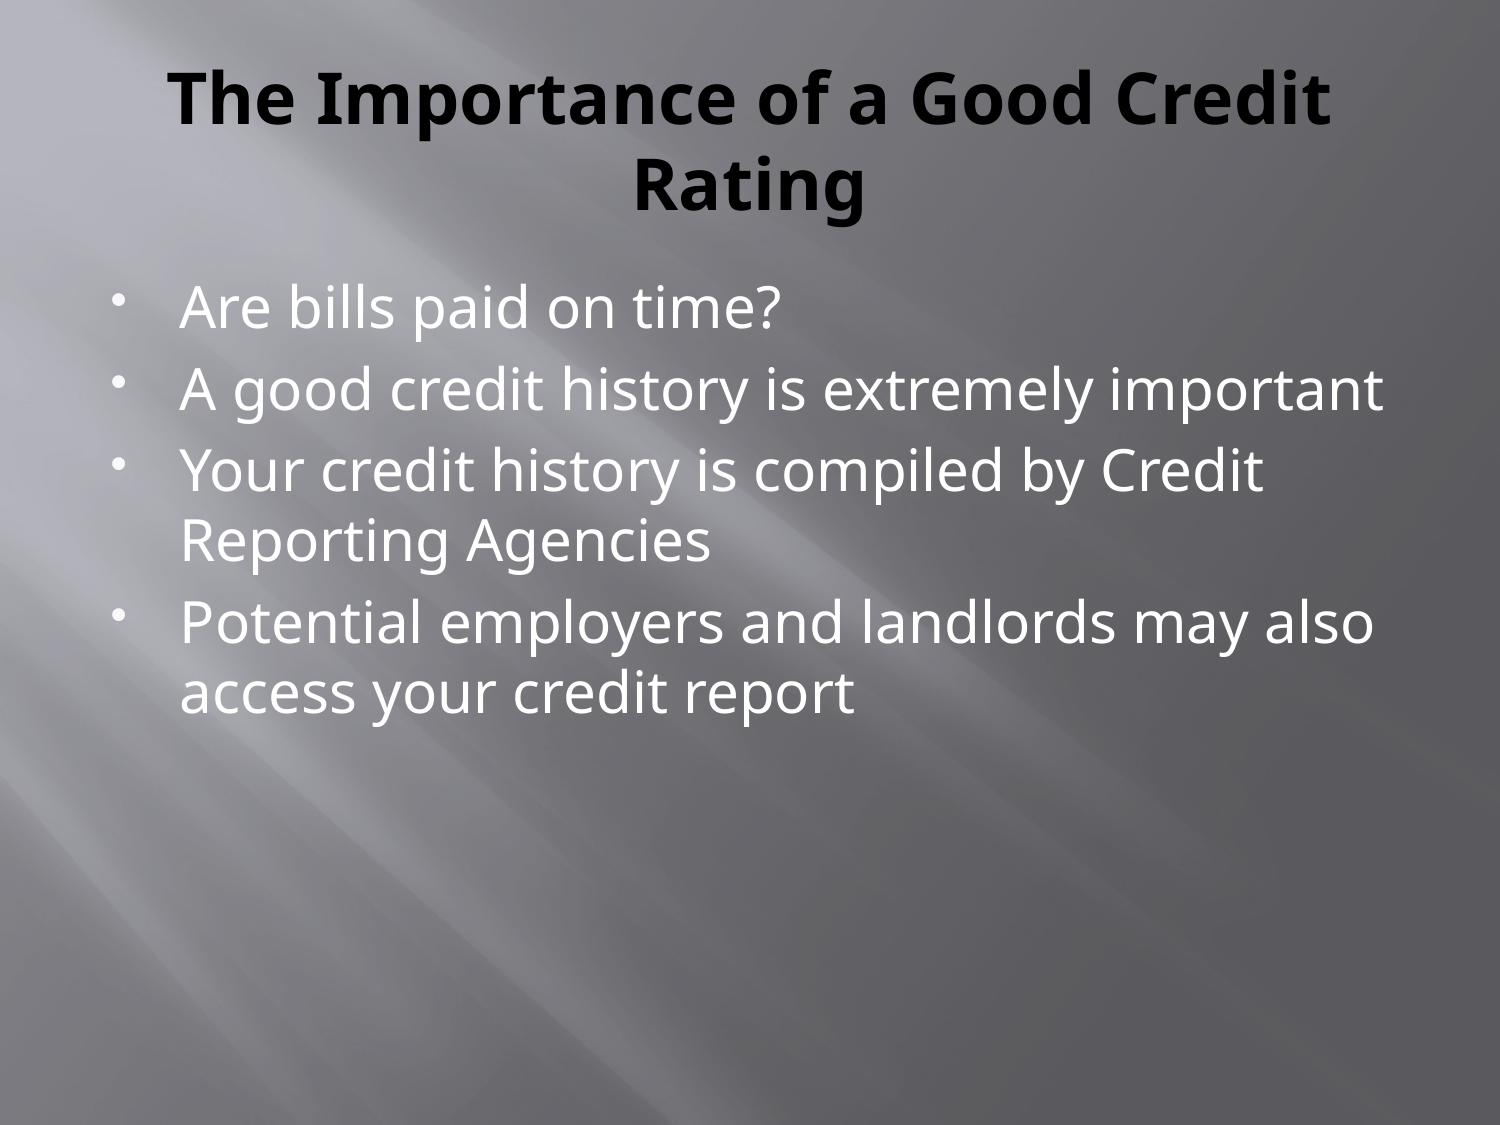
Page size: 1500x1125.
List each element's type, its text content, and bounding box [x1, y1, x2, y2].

title The Importance of a Good Credit Rating [75, 45, 1425, 233]
list Are bills paid on time? A good credit history is extremely important Your credit history is compiled by Credit Reporting Agencies Potential employers and landlords may also access your credit report [75, 262, 1425, 1035]
